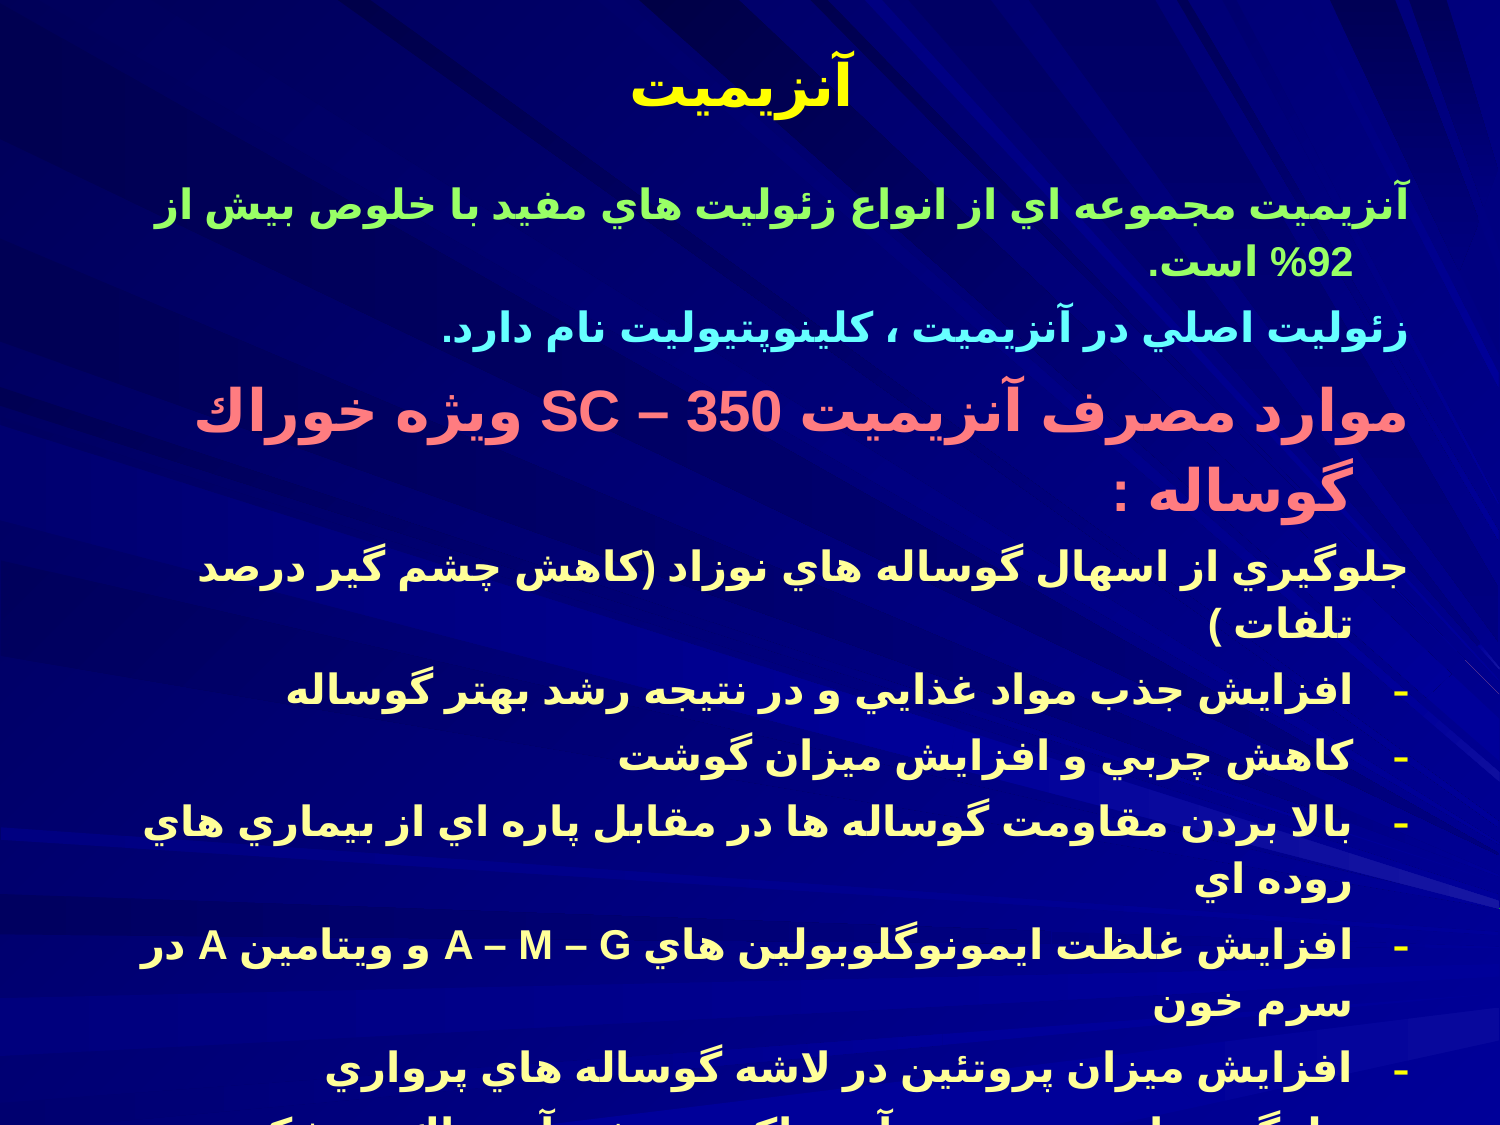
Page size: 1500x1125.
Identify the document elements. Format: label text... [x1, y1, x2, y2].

title آنزيميت [74, 24, 1426, 143]
list آنزيميت مجموعه اي از انواع زئوليت هاي مفيد با خلوص بيش از 92% است. زئوليت اصلي در آنزيميت ، كلينوپتيوليت نام دارد. موارد مصرف آنزيميت 350 – SC ويژه خوراك گوساله : جلوگيري از اسهال گوساله هاي نوزاد (كاهش چشم گير درصد تلفات ) افزايش جذب مواد غذايي و در نتيجه رشد بهتر گوساله كاهش چربي و افزايش ميزان گوشت بالا بردن مقاومت گوساله ها در مقابل پاره اي از بيماري هاي روده اي افزايش غلظت ايمونوگلوبولين هاي A – M – G و ويتامين A در سرم خون افزايش ميزان پروتئين در لاشه گوساله هاي پرواري جلوگيري از مسموميت آمونياكي و جذب آمونياك در شكمبه بهبود راندمان انرژي به دليل خاصيت تبادل كاتيوني جذب فلزات سنگين در دستگاه گوارش [74, 162, 1426, 1125]
